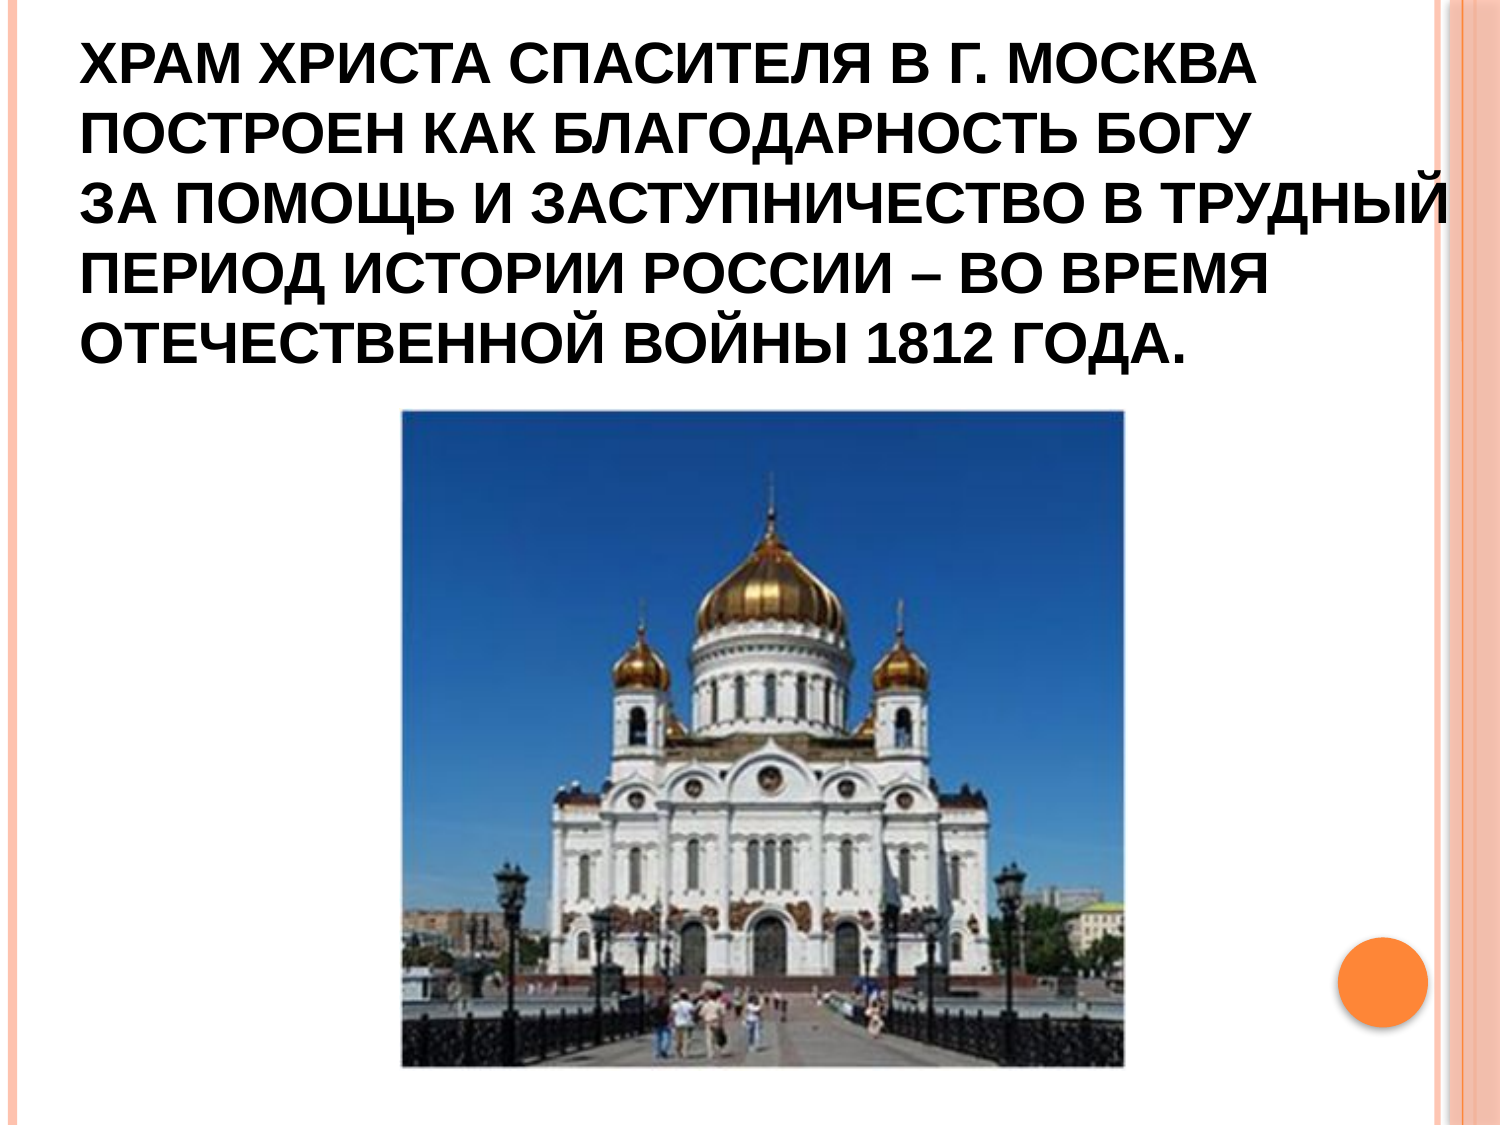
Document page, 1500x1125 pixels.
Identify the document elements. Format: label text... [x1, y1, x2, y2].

title Храм Христа Спасителя в г. Москва построен как благодарность Богу за помощь и заступничество в трудный период истории России – во время Отечественной войны 1812 года. [64, 42, 1483, 383]
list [398, 408, 1129, 1071]
